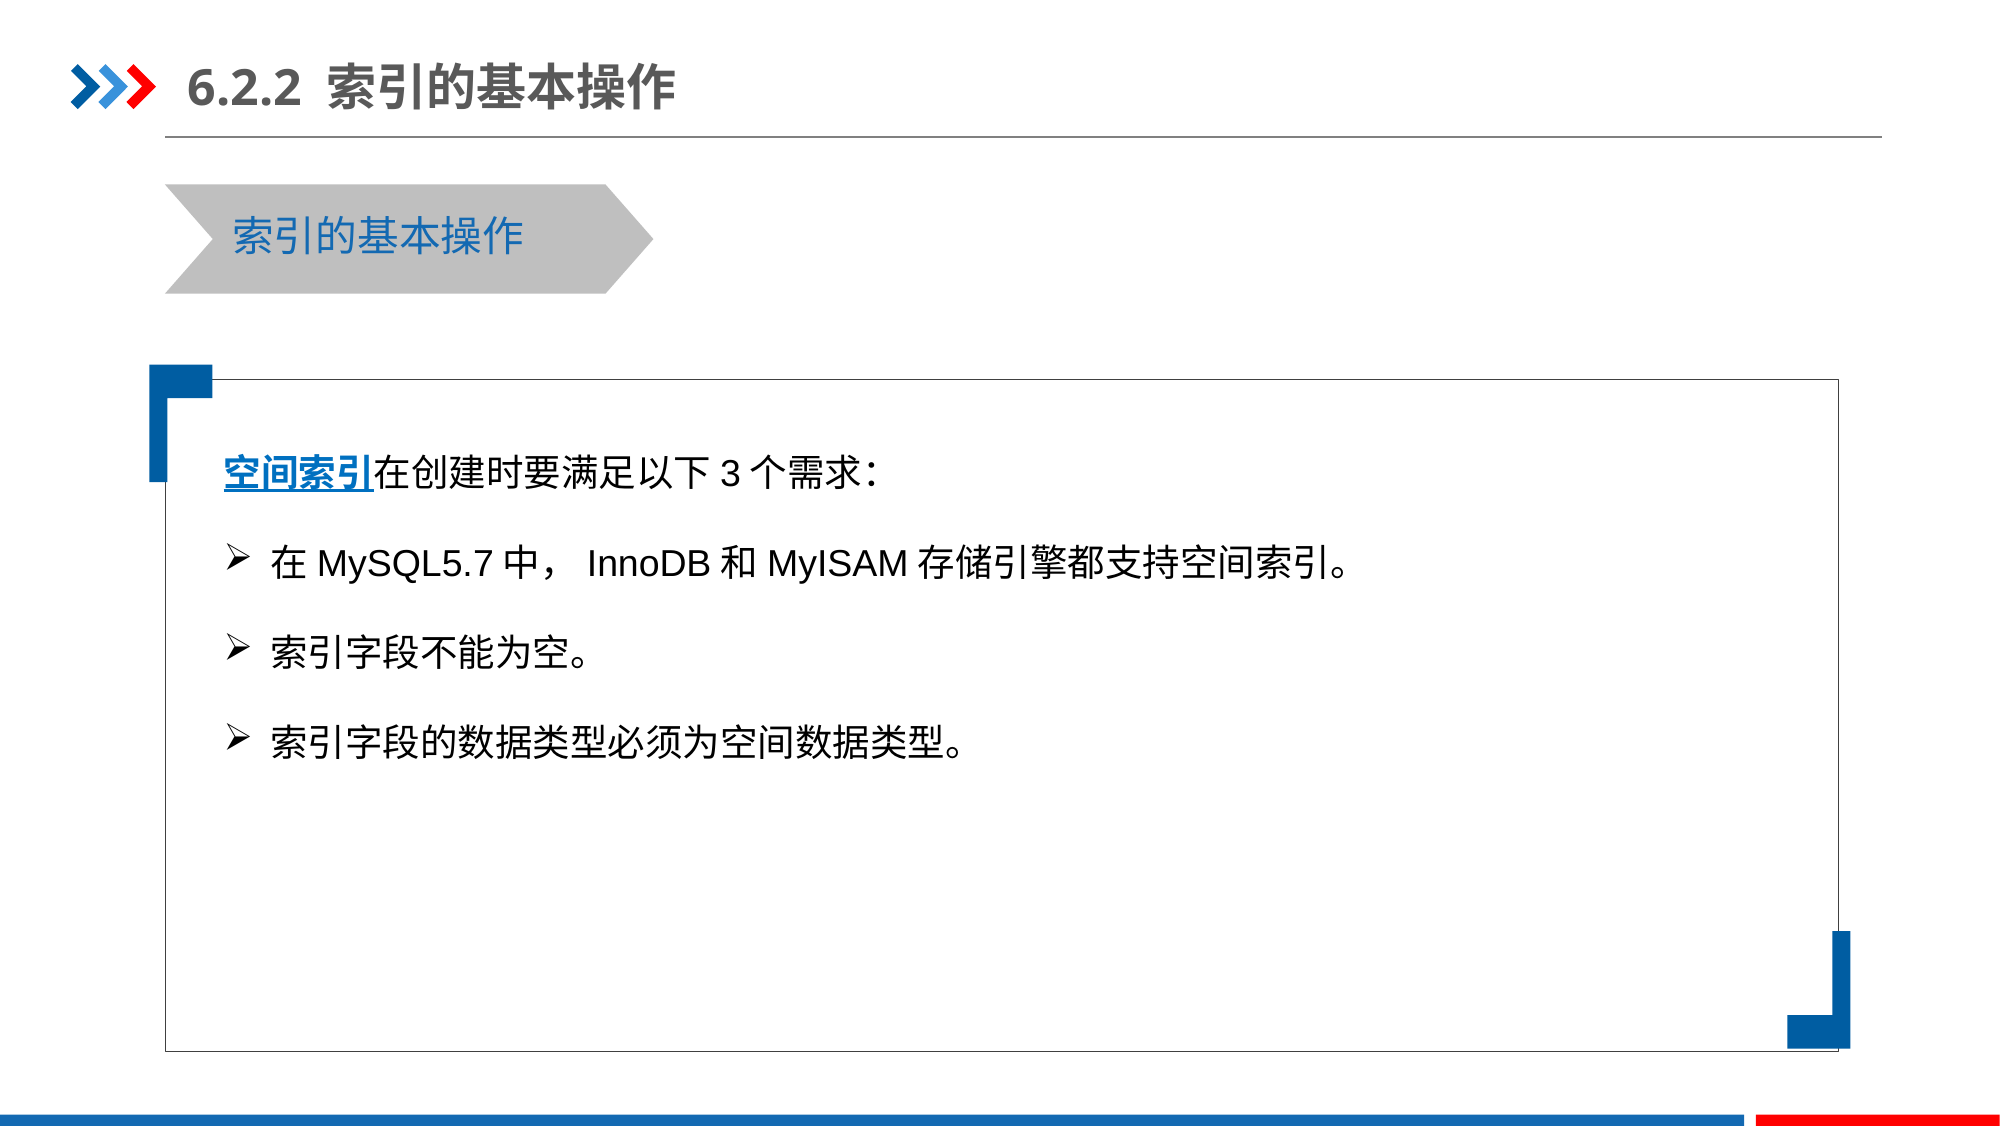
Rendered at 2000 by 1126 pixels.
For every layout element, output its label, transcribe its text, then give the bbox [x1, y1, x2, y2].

text_box [164, 184, 654, 294]
text_box [163, 378, 1841, 1053]
text_box [1785, 929, 1852, 1051]
text_box 6.2.2 索引的基本操作 [187, 43, 827, 127]
text_box 索引的基本操作 [217, 202, 539, 317]
text_box [147, 363, 215, 484]
